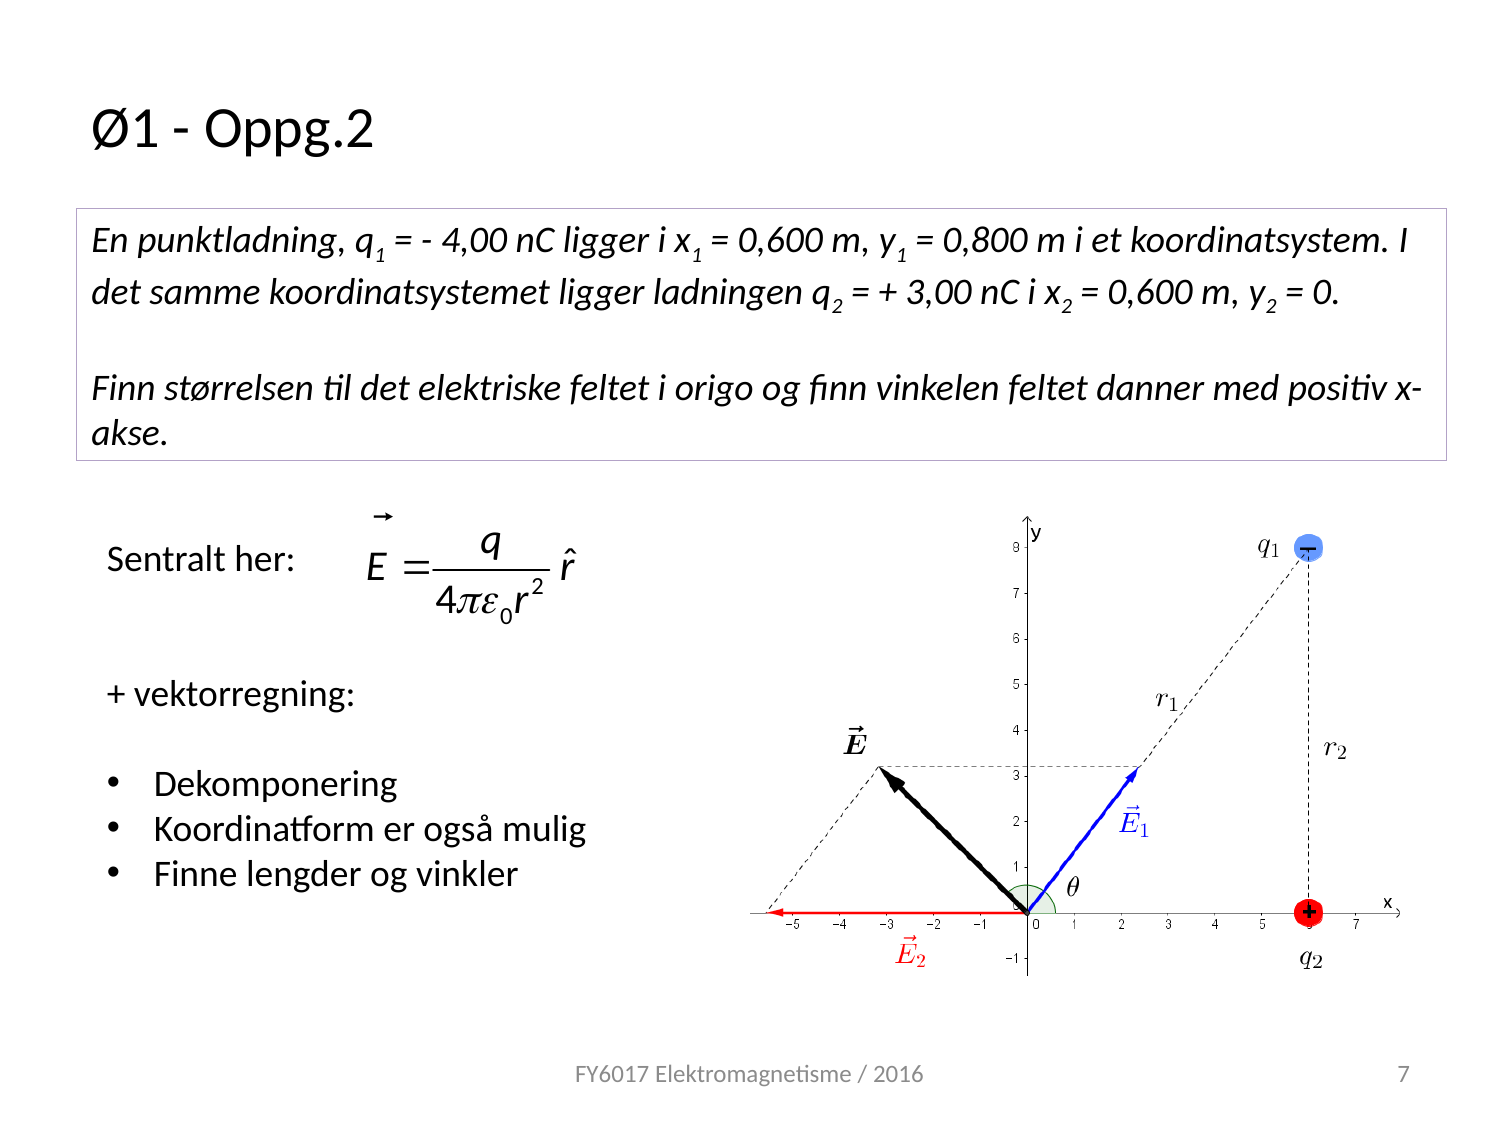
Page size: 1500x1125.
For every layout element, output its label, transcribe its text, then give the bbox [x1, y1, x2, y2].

slide_number 7 [1074, 1042, 1425, 1103]
text_box Sentralt her: + vektorregning: Dekomponering Koordinatform er også mulig Finne lengder og vinkler [92, 527, 744, 902]
footer FY6017 Elektromagnetisme / 2016 [512, 1042, 988, 1103]
text_box En punktladning, q1 = - 4,00 nC ligger i x1 = 0,600 m, y1 = 0,800 m i et koordinatsystem. I det samme koordinatsystemet ligger ladningen q2 = + 3,00 nC i x2 = 0,600 m, y2 = 0. Finn størrelsen til det elektriske feltet i origo og finn vinkelen feltet danner med positiv x-akse. [76, 208, 1447, 461]
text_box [359, 510, 585, 635]
title Ø1 - Oppg.2 [76, 30, 1427, 208]
picture [749, 515, 1400, 977]
